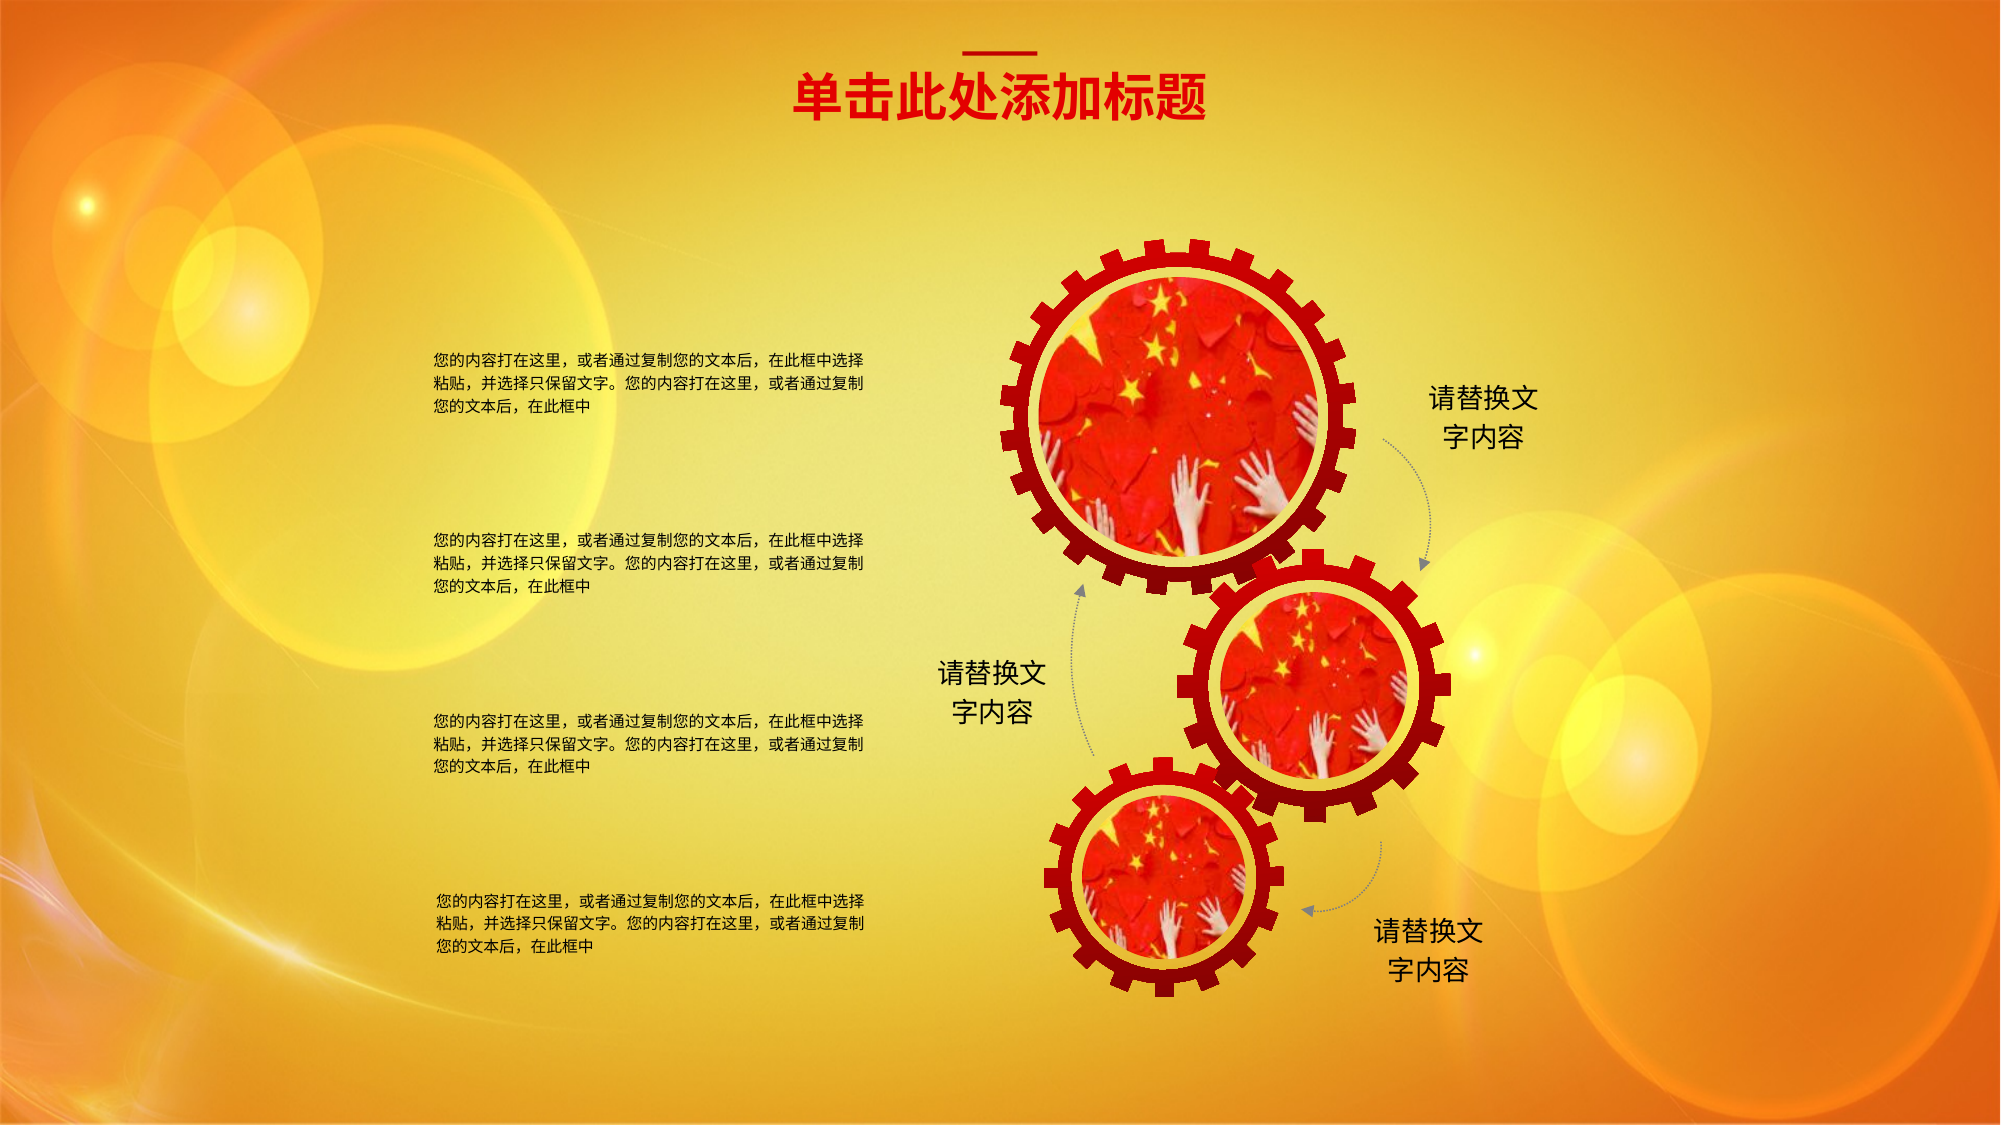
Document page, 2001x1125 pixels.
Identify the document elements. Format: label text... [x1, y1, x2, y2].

text_box 单击此处添加标题 [777, 57, 1223, 135]
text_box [850, 349, 1583, 855]
text_box 您的内容打在这里，或者通过复制您的文本后，在此框中选择粘贴，并选择只保留文字。您的内容打在这里，或者通过复制您的文本后，在此框中 [416, 338, 881, 423]
text_box 请替换文字内容 [1351, 898, 1507, 979]
text_box 您的内容打在这里，或者通过复制您的文本后，在此框中选择粘贴，并选择只保留文字。您的内容打在这里，或者通过复制您的文本后，在此框中 [416, 519, 850, 603]
text_box 您的内容打在这里，或者通过复制您的文本后，在此框中选择粘贴，并选择只保留文字。您的内容打在这里，或者通过复制您的文本后，在此框中 [421, 880, 891, 963]
text_box [961, 50, 1038, 57]
picture [0, 0, 2001, 1125]
text_box 您的内容打在这里，或者通过复制您的文本后，在此框中选择粘贴，并选择只保留文字。您的内容打在这里，或者通过复制您的文本后，在此框中 [416, 699, 850, 784]
